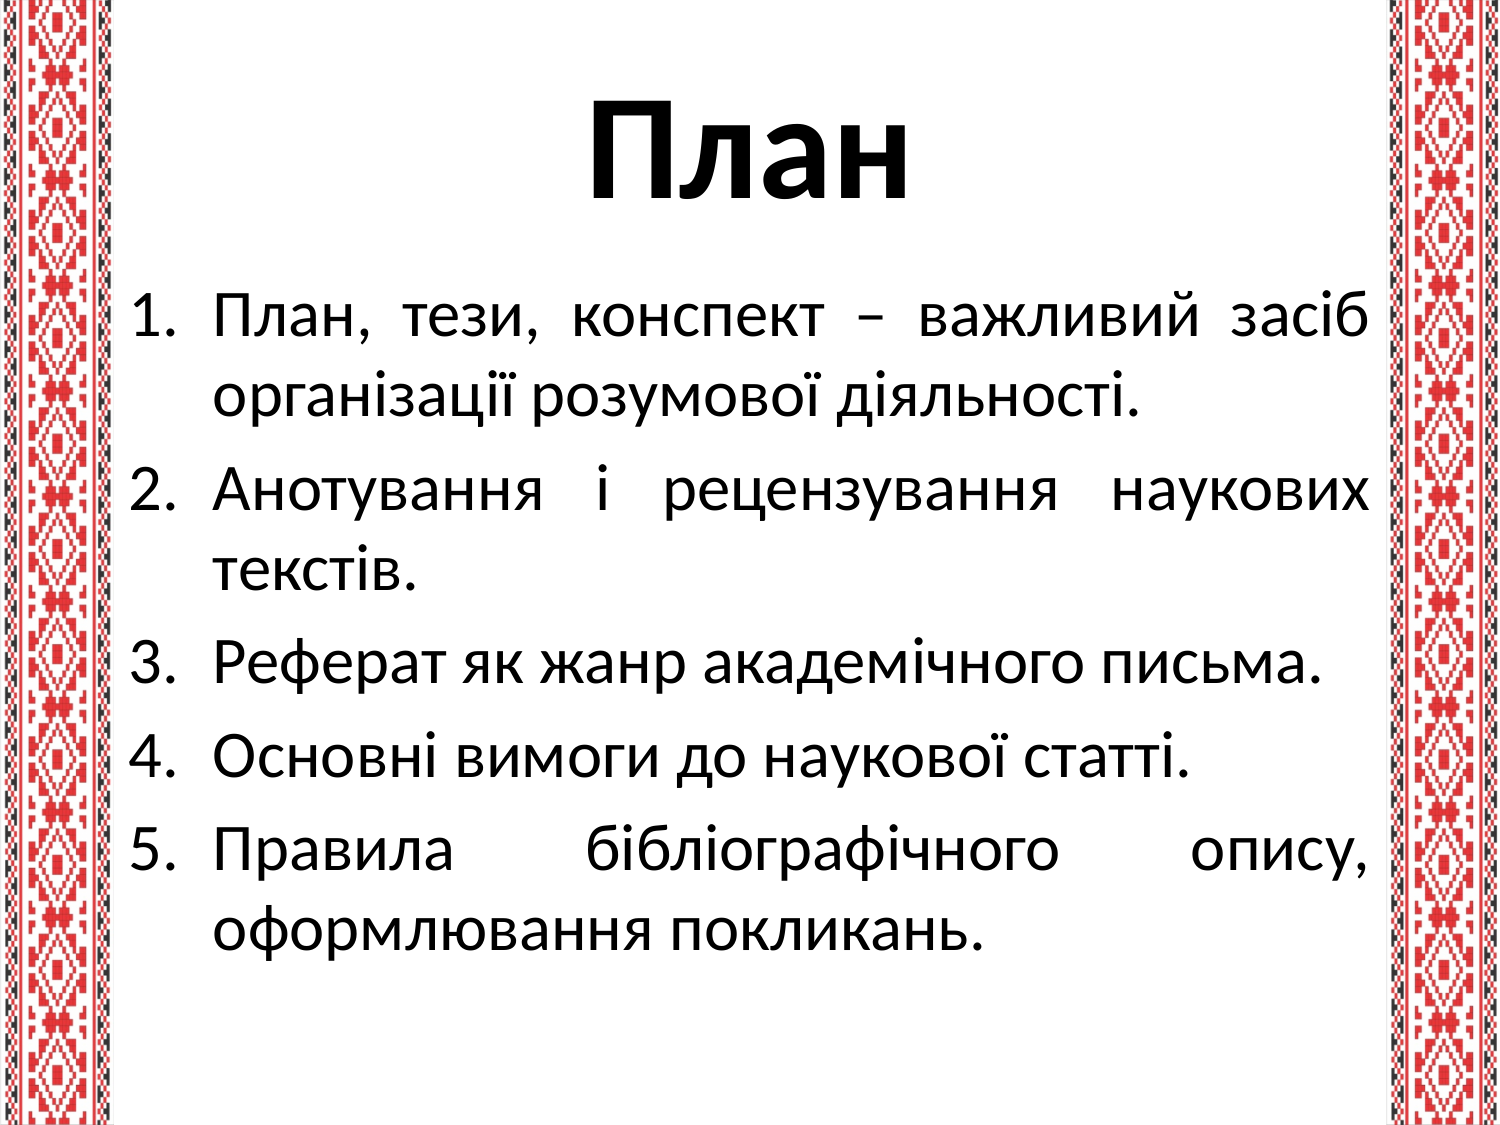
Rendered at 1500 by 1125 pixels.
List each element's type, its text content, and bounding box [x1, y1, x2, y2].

list План, тези, конспект – важливий засіб організації розумової діяльності. Анотування і рецензування наукових текстів. Реферат як жанр академічного письма. Основні вимоги до наукової статті. Правила бібліографічного опису, оформлювання покликань. [114, 262, 1386, 1005]
picture [880, 1, 1500, 1124]
picture [0, 1, 620, 1124]
title План [114, 45, 1386, 233]
